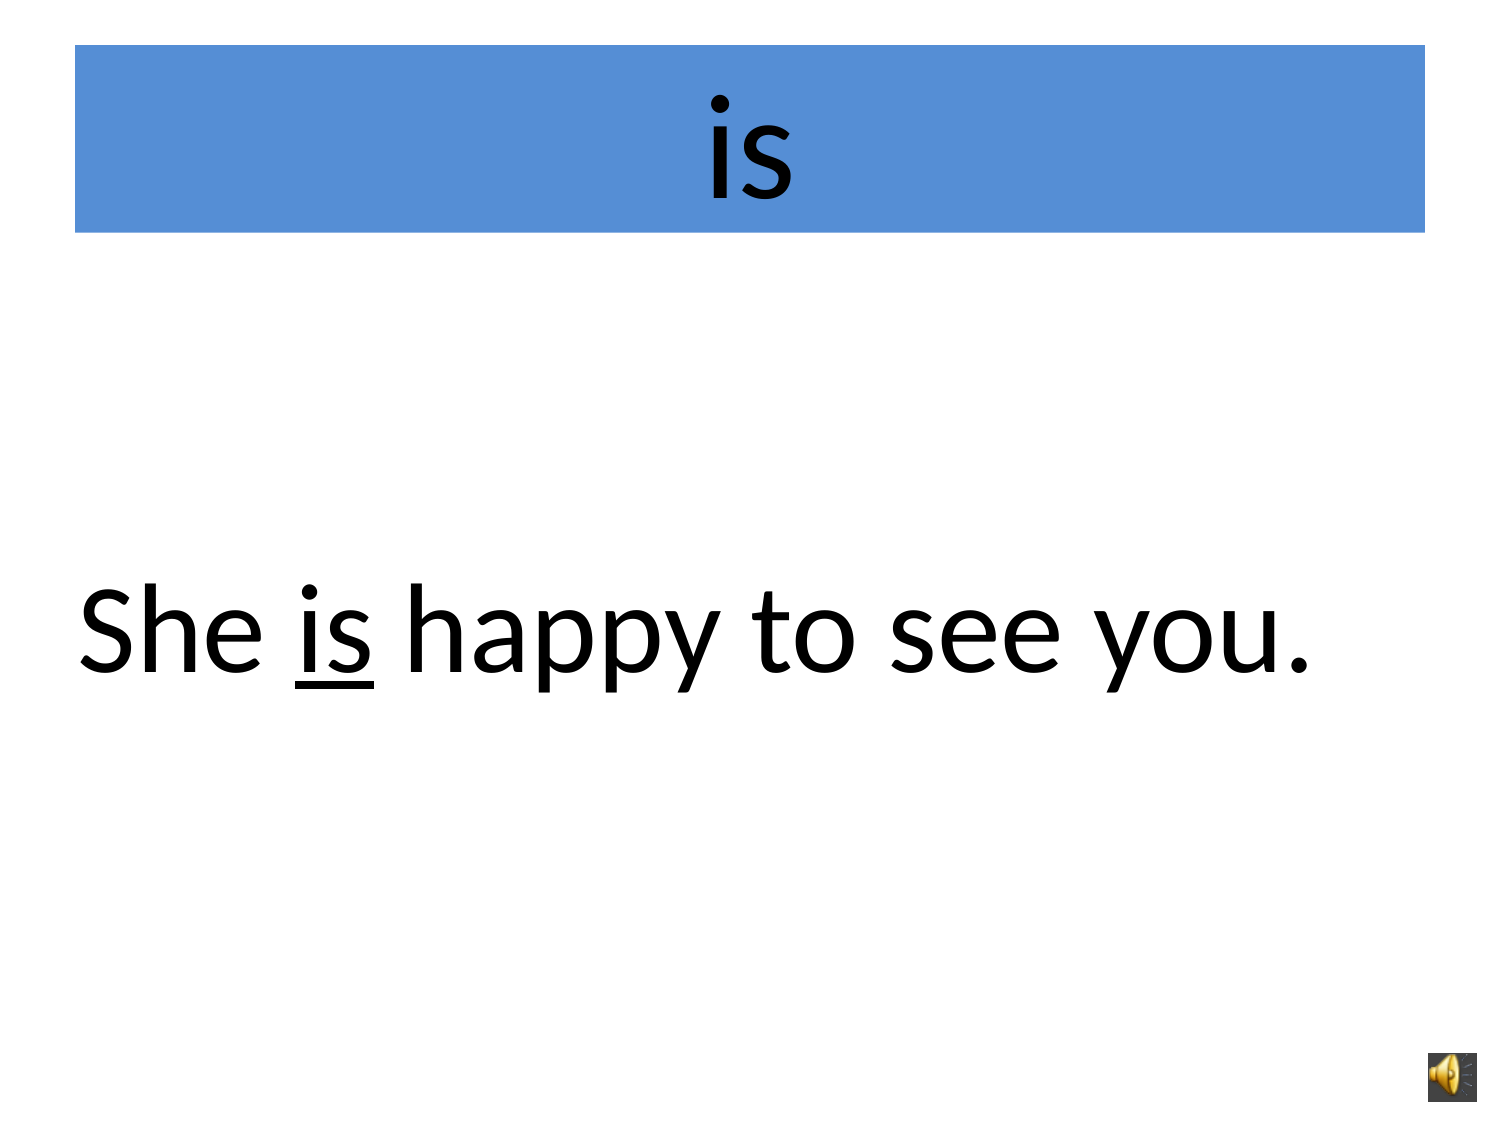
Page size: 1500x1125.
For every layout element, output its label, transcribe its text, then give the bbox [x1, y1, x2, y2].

picture [1427, 1052, 1478, 1103]
title is [75, 45, 1425, 233]
list She is happy to see you. [62, 537, 1413, 738]
